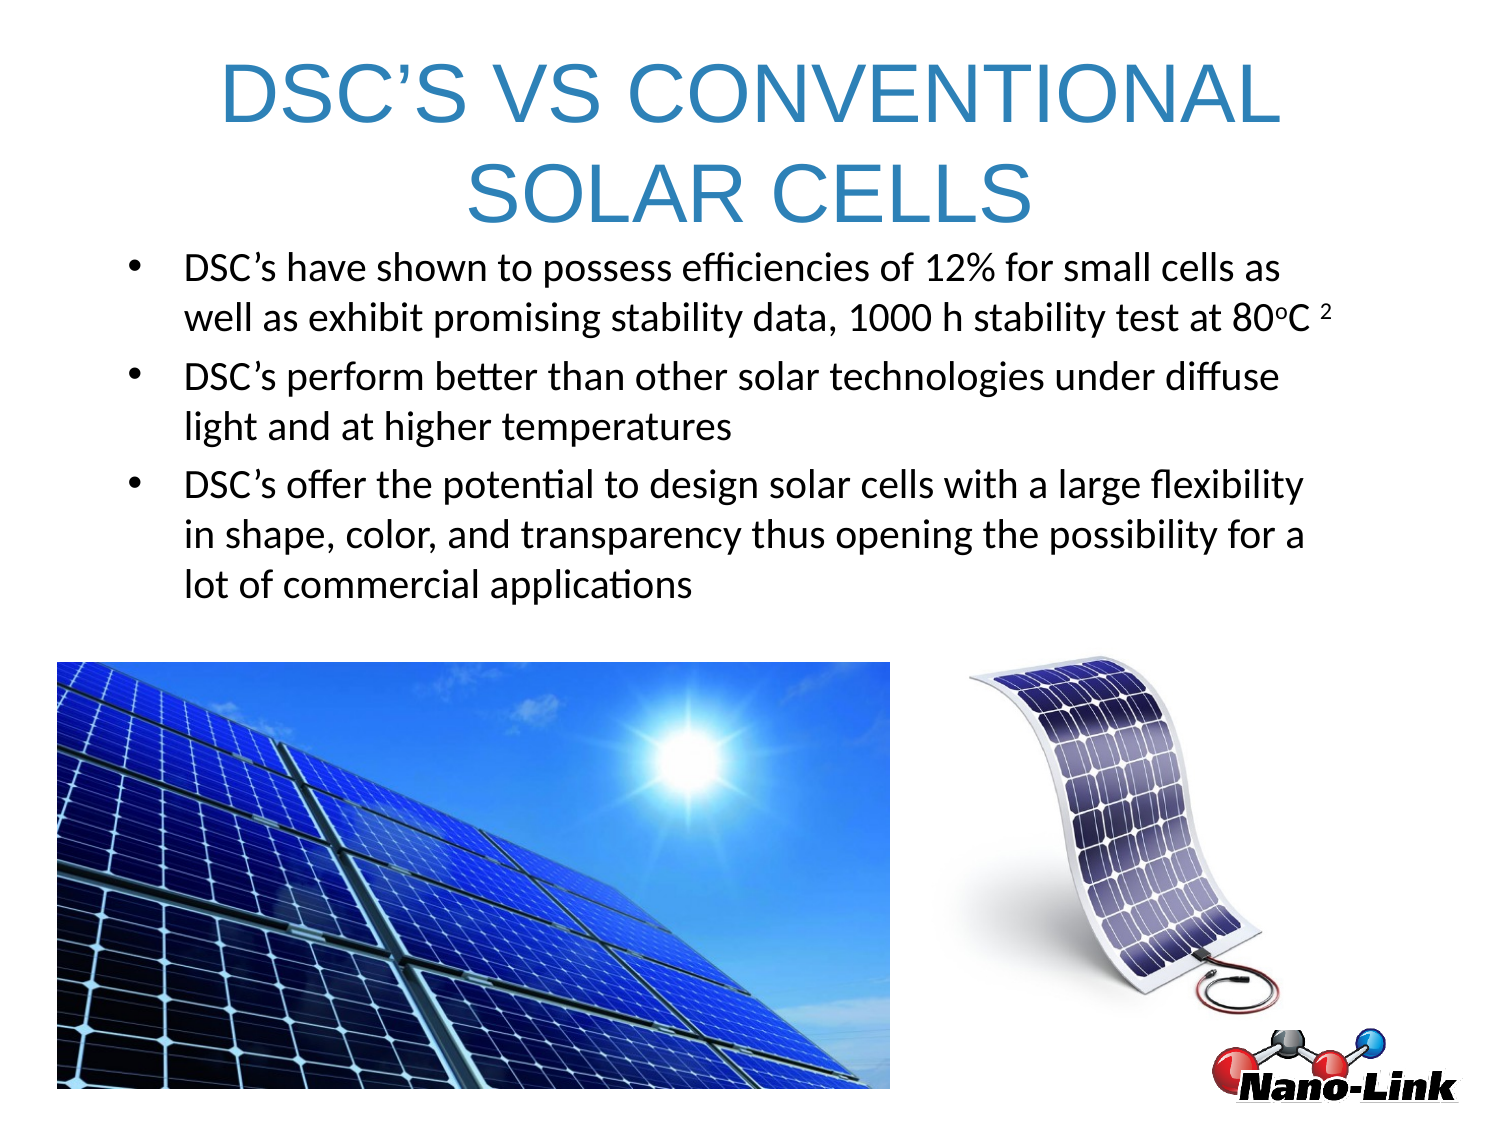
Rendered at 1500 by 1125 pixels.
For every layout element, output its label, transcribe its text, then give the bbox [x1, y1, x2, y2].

picture [57, 662, 891, 1090]
list DSC’s have shown to possess efficiencies of 12% for small cells as well as exhibit promising stability data, 1000 h stability test at 80oC 2 DSC’s perform better than other solar technologies under diffuse light and at higher temperatures DSC’s offer the potential to design solar cells with a large flexibility in shape, color, and transparency thus opening the possibility for a lot of commercial applications [112, 232, 1357, 650]
title DSC’S VS CONVENTIONAL SOLAR CELLS [56, 45, 1444, 233]
picture [921, 637, 1463, 1103]
